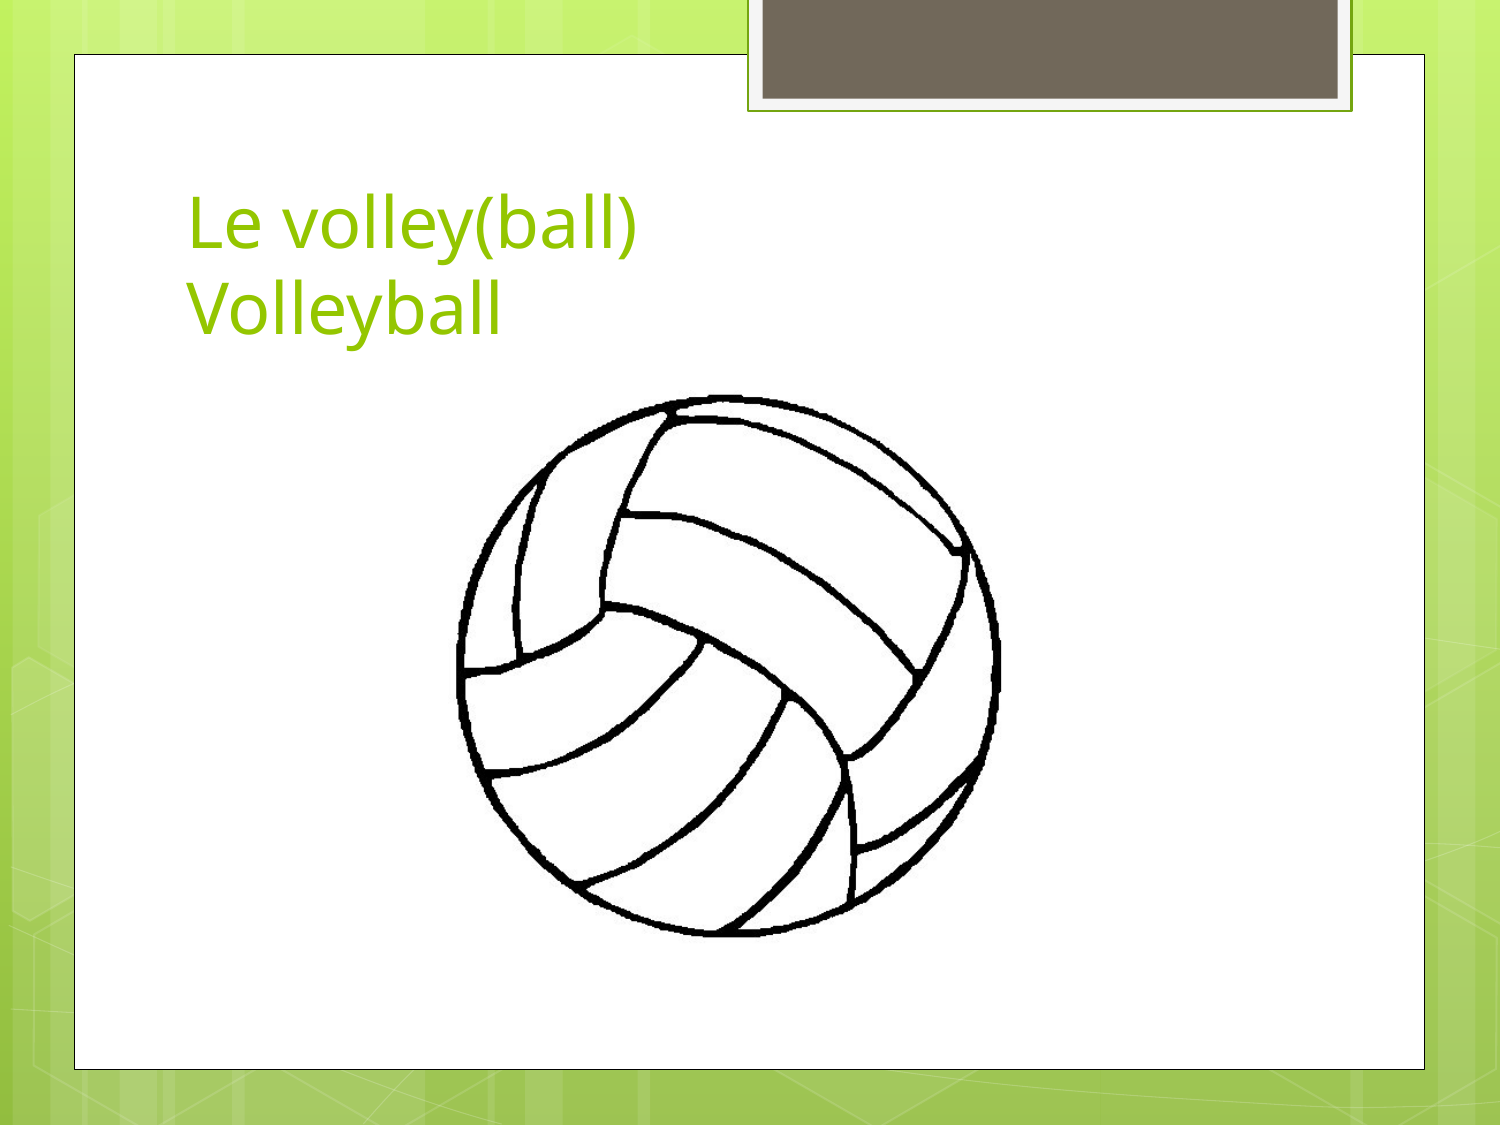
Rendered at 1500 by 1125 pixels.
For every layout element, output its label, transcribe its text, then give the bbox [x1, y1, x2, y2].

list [170, 380, 1284, 958]
title Le volley(ball) Volleyball [171, 168, 1324, 357]
